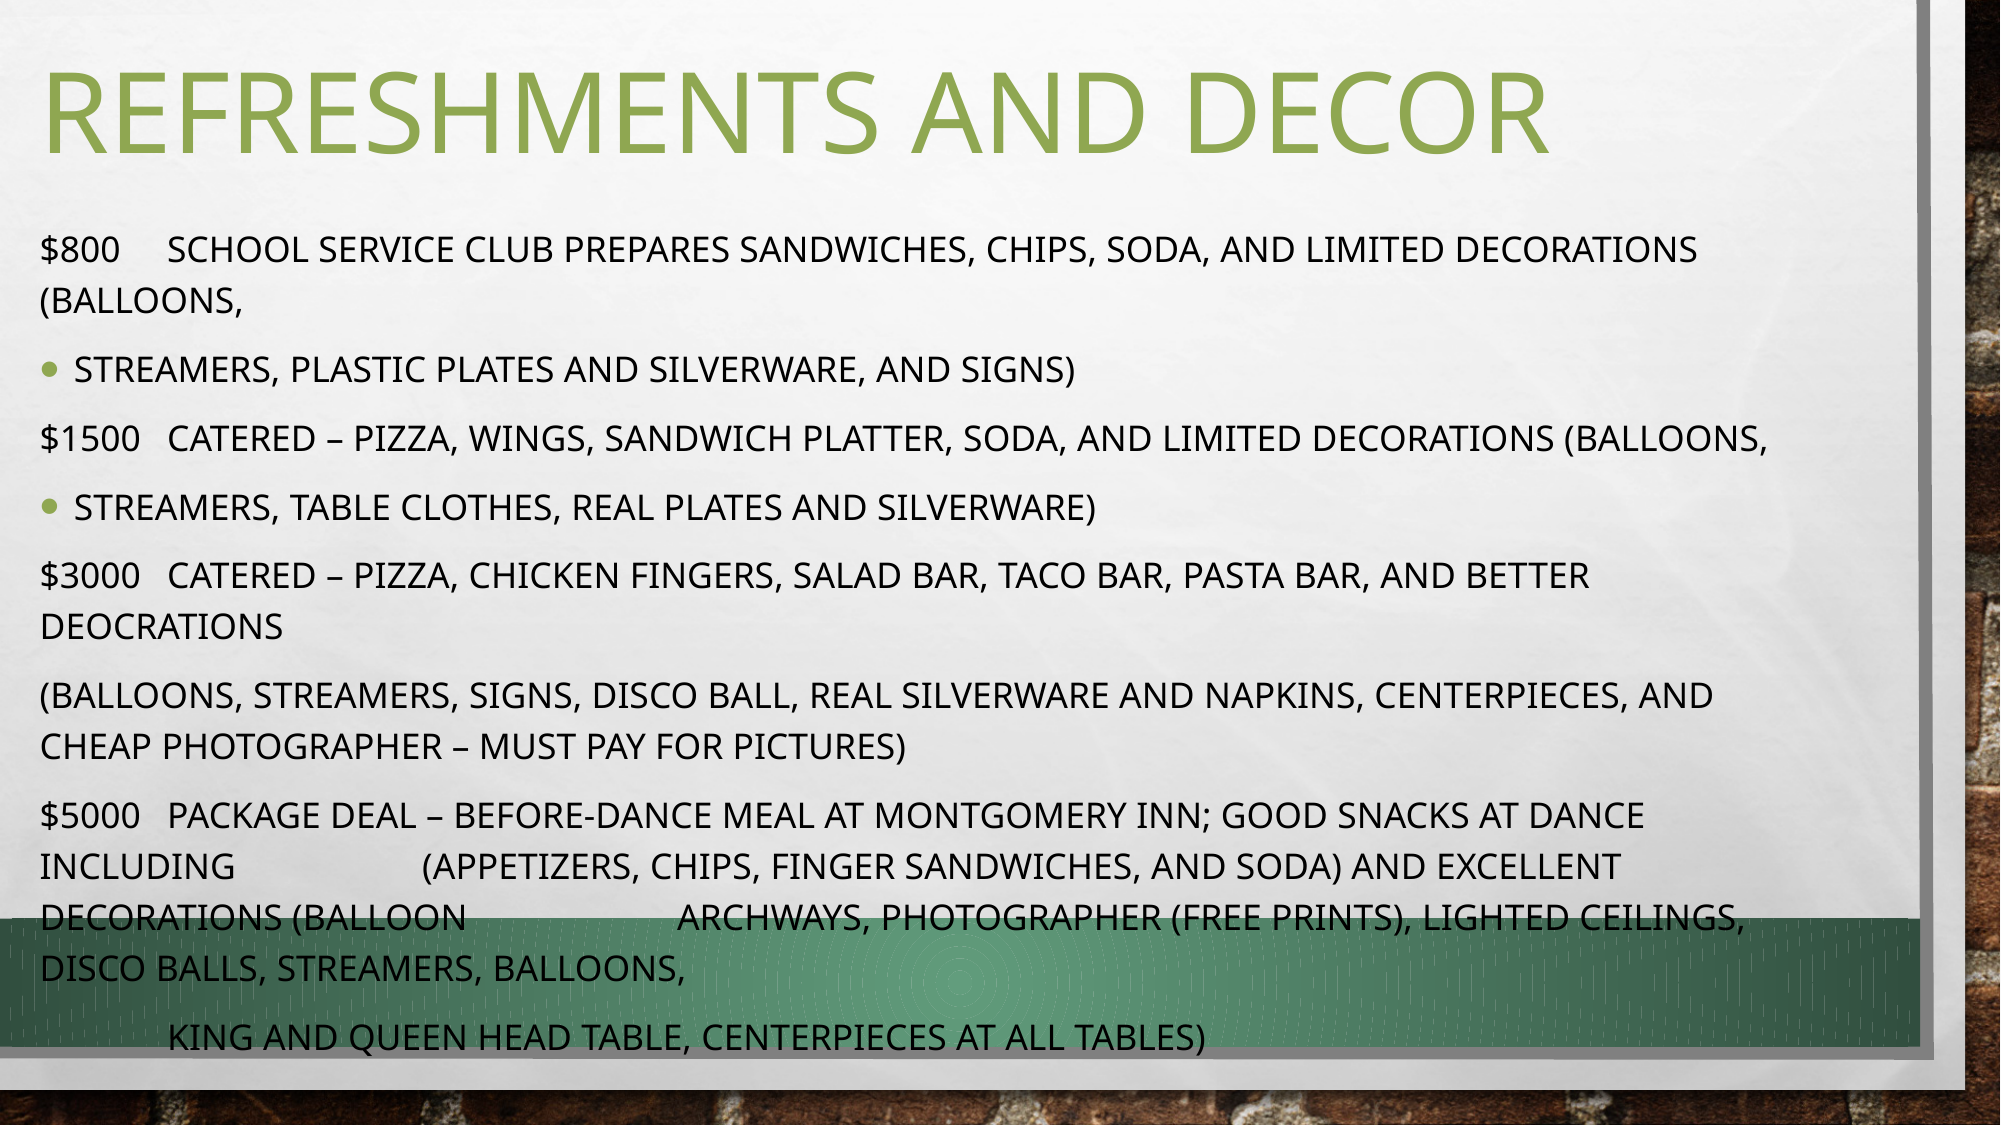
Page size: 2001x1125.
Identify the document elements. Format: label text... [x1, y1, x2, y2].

list $800 School Service Club prepares sandwiches, chips, soda, and limited decorations (balloons, streamers, plastic plates and silverware, and signs) $1500 Catered – Pizza, wings, sandwich platter, soda, and limited decorations (balloons, Streamers, table clothes, real plates and silverware) $3000 Catered – Pizza, chicken fingers, salad bar, taco bar, pasta bar, and better deocrations (Balloons, streamers, signs, disco ball, real silverware and napkins, centerpieces, and cheap photographer – must pay for pictures) $5000 Package Deal – Before-dance meal at Montgomery Inn; good snacks at dance including (appetizers, chips, finger sandwiches, and soda) and excellent decorations (balloon Archways, photographer (Free prints), lighted ceilings, disco balls, streamers, balloons, King and queen head table, centerpieces at all tables) [24, 211, 1818, 1075]
picture [0, 0, 2000, 1125]
title Refreshments and decor [24, 22, 1731, 211]
